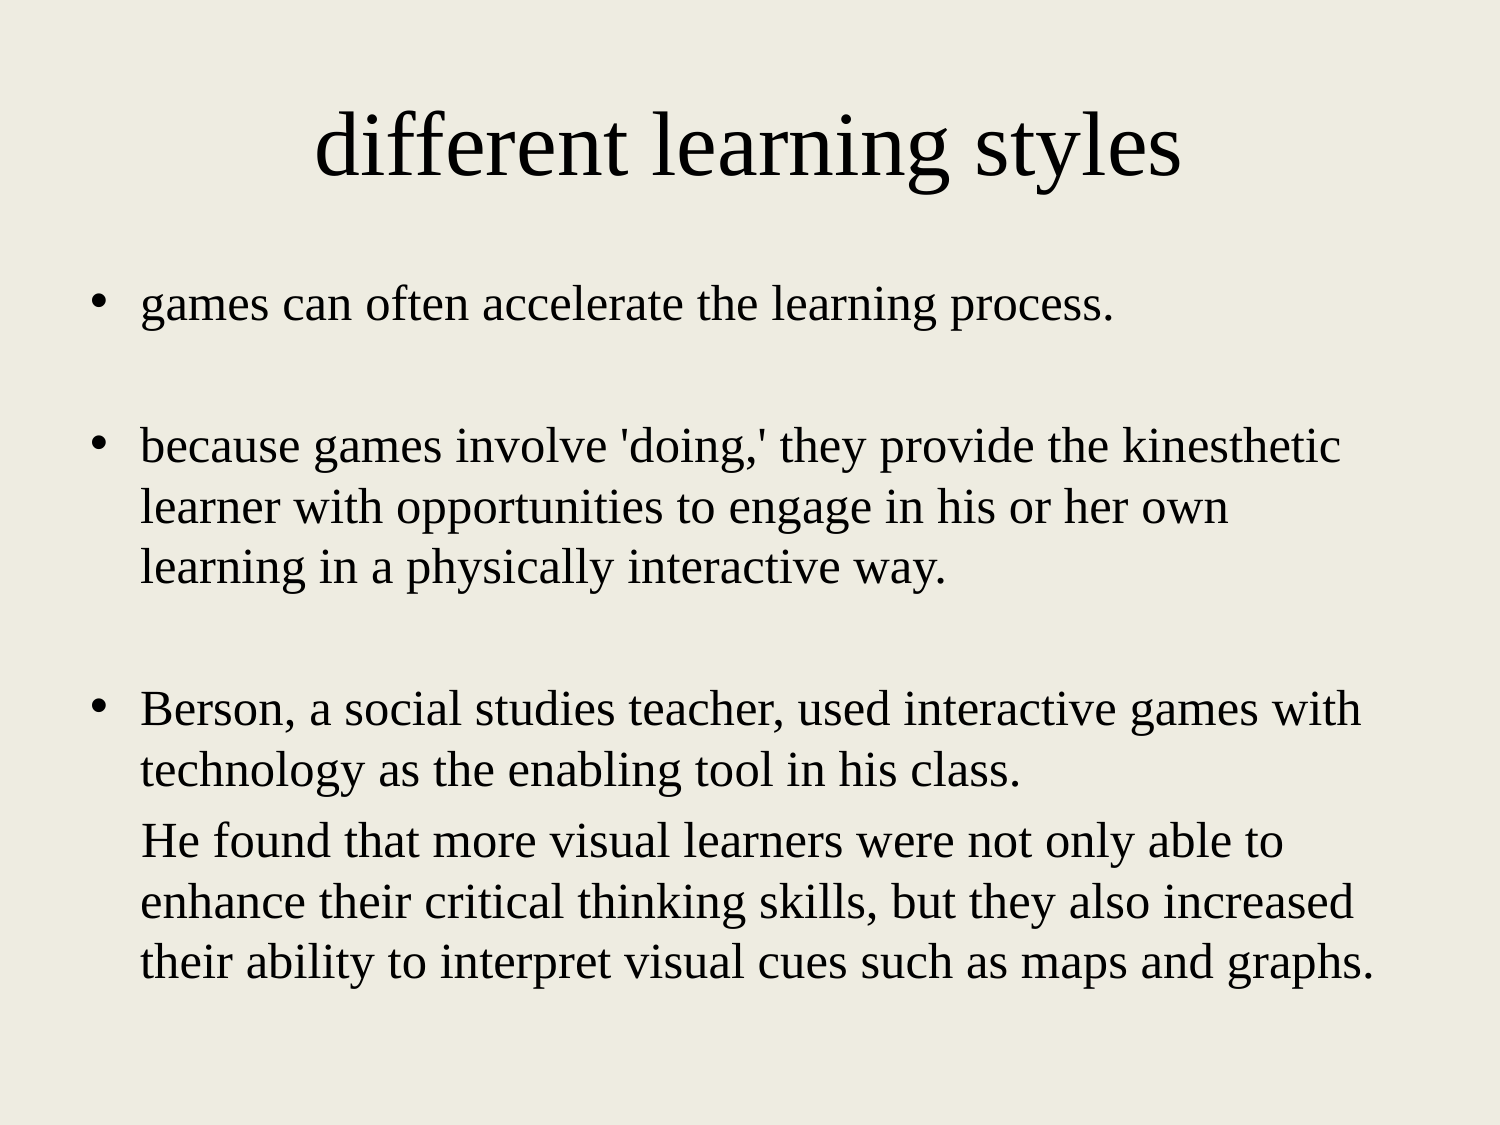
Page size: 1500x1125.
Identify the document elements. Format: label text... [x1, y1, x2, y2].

title different learning styles [75, 45, 1425, 233]
list games can often accelerate the learning process. because games involve 'doing,' they provide the kinesthetic learner with opportunities to engage in his or her own learning in a physically interactive way. Berson, a social studies teacher, used interactive games with technology as the enabling tool in his class. He found that more visual learners were not only able to enhance their critical thinking skills, but they also increased their ability to interpret visual cues such as maps and graphs. [75, 262, 1425, 1050]
